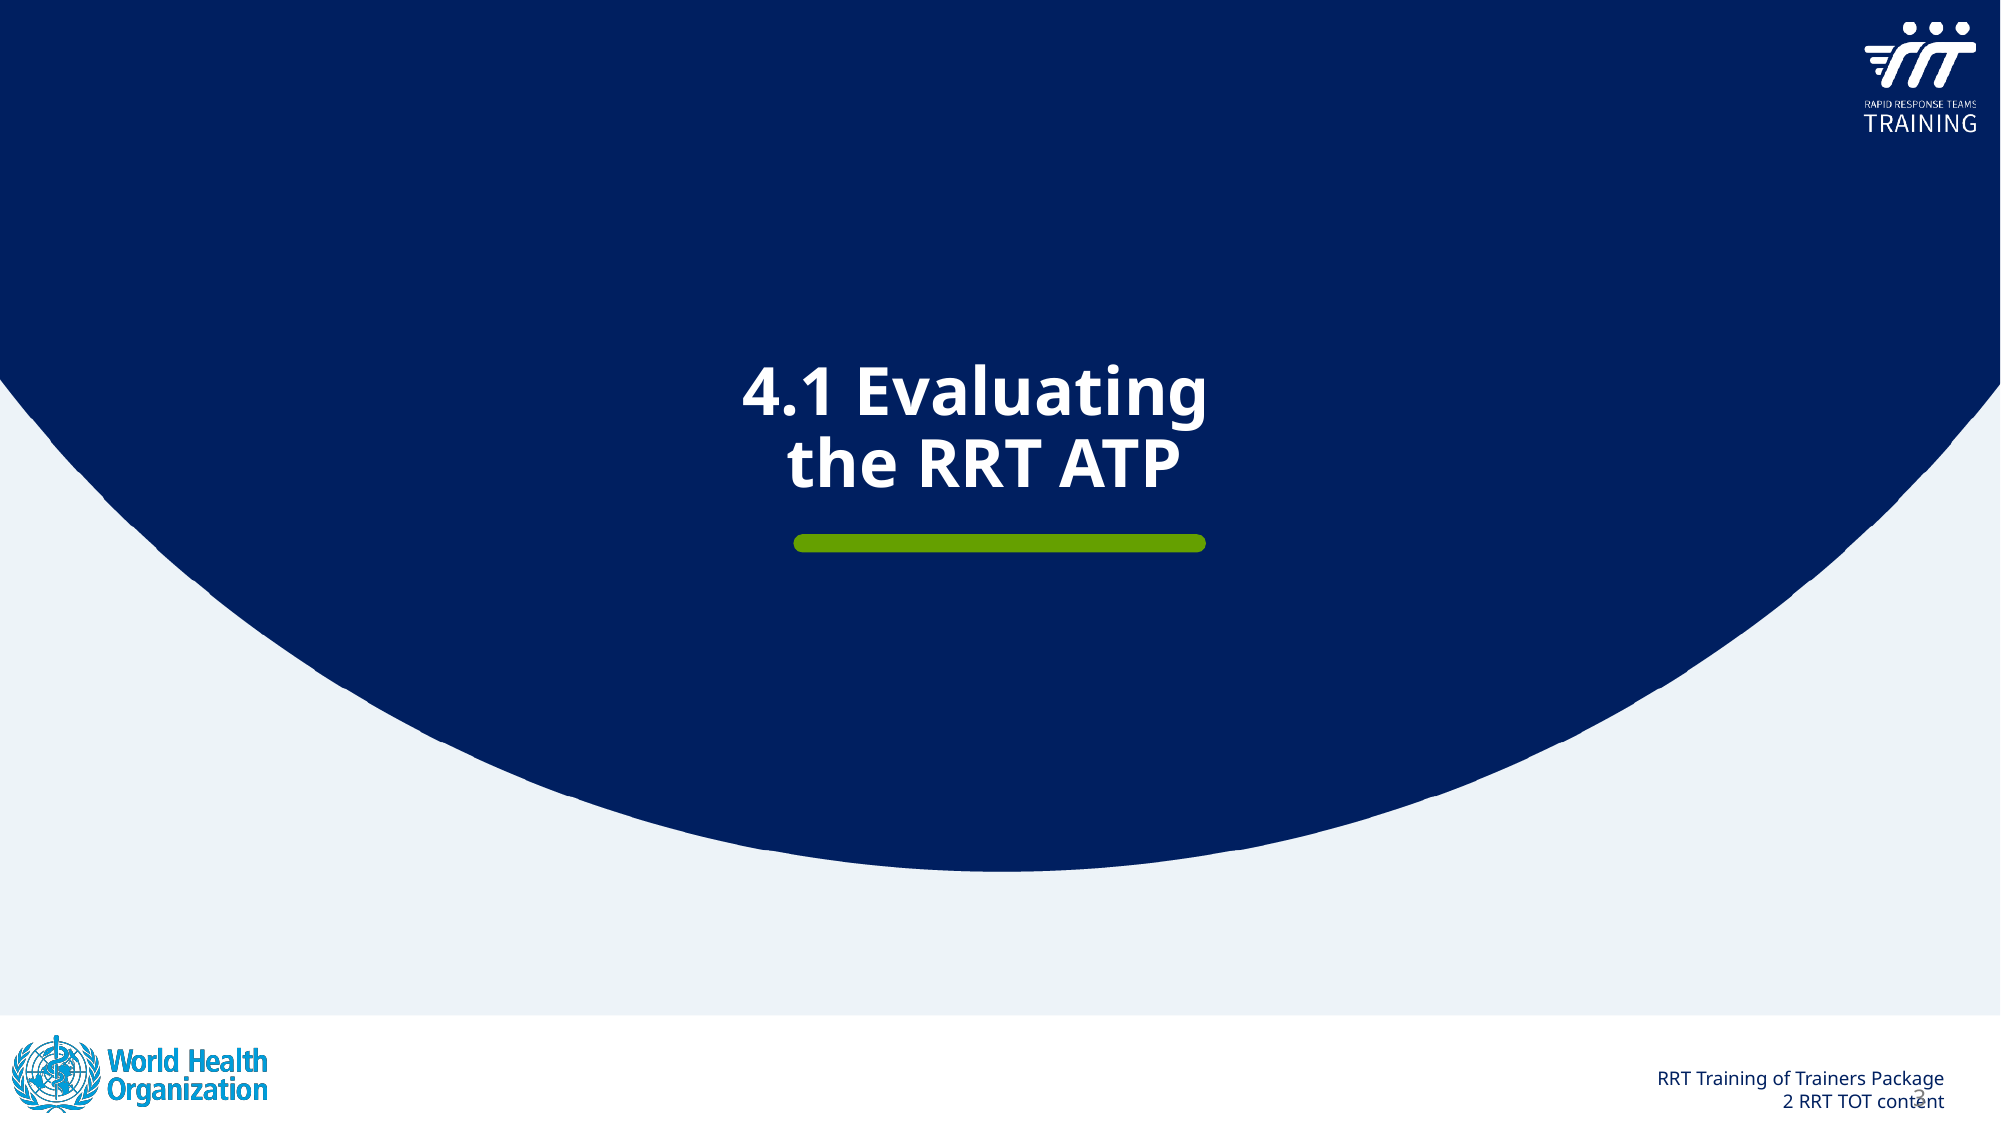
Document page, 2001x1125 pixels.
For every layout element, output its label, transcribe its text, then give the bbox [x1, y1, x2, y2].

picture [59, 1035, 267, 1113]
picture [30, 1083, 37, 1091]
picture [34, 1054, 43, 1078]
picture [12, 1035, 54, 1068]
picture [0, 0, 2001, 904]
picture [71, 1053, 90, 1091]
picture [24, 1054, 36, 1087]
picture [46, 1056, 54, 1062]
list 4.1 Evaluating the RRT ATP [587, 276, 1383, 585]
picture [12, 1083, 48, 1113]
picture [40, 1062, 47, 1070]
picture [22, 1062, 26, 1077]
picture [36, 1088, 78, 1105]
picture [50, 1108, 62, 1113]
